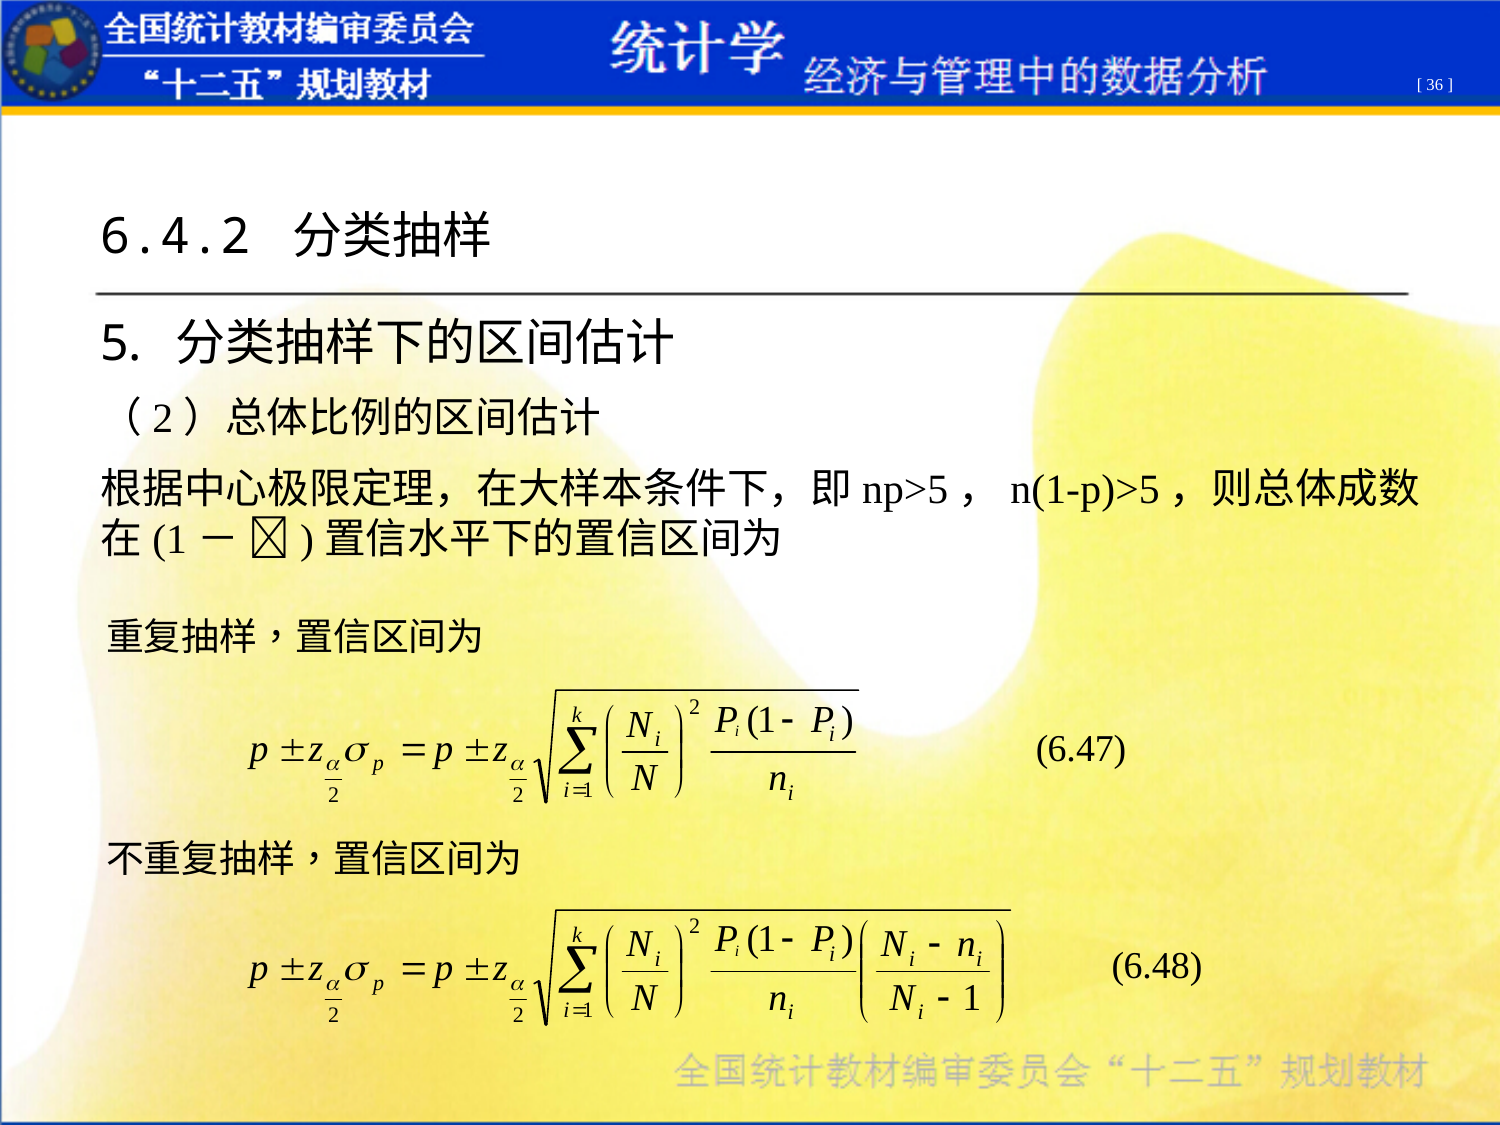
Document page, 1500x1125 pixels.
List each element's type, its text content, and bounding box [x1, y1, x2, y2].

text_box 6.4.2 分类抽样 [85, 196, 1468, 271]
text_box 分类抽样下的区间估计 （2）总体比例的区间估计 根据中心极限定理，在大样本条件下，即np>5，n(1-p)>5，则总体成数在(1－ )置信水平下的置信区间为 [85, 302, 1447, 640]
picture [0, 1, 1500, 1125]
text_box [ 36 ] [1364, 66, 1468, 142]
